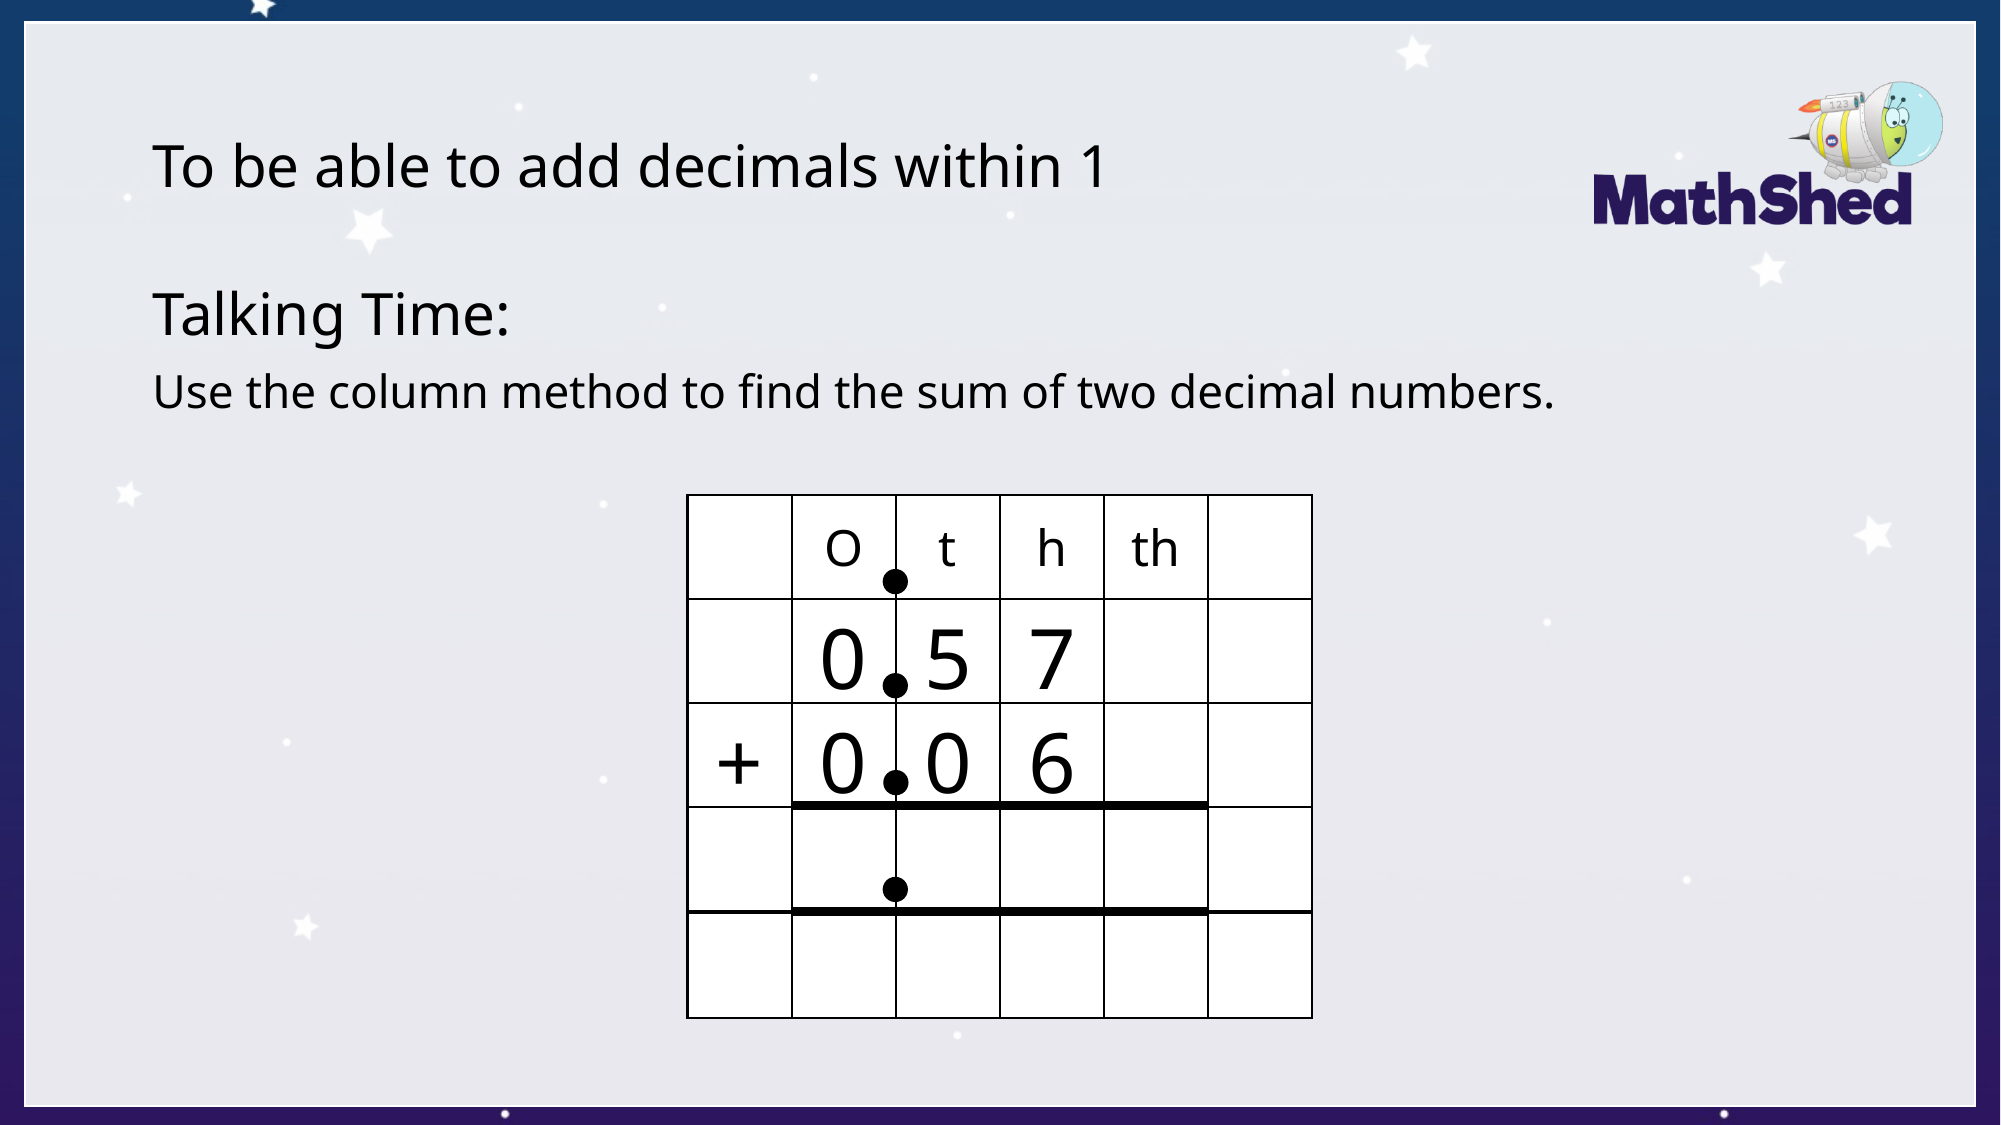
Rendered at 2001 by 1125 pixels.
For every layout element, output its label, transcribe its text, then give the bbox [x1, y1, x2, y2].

text_box [1103, 810, 1207, 907]
text_box [895, 810, 999, 907]
text_box [1207, 912, 1313, 1019]
text_box 5 [895, 598, 999, 702]
text_box [999, 810, 1103, 907]
text_box [882, 568, 908, 595]
text_box + [686, 702, 791, 806]
text_box [791, 806, 895, 907]
title To be able to add decimals within 1 [137, 59, 1578, 277]
text_box [883, 769, 909, 796]
text_box [1207, 494, 1313, 598]
text_box t [895, 494, 999, 598]
text_box [1103, 916, 1207, 1019]
text_box [882, 673, 908, 699]
text_box [791, 912, 895, 1019]
text_box O [791, 494, 895, 598]
text_box [1207, 598, 1313, 702]
text_box 0 [895, 702, 999, 801]
text_box [686, 912, 791, 1019]
text_box [1103, 702, 1207, 801]
text_box [1207, 806, 1313, 912]
text_box [882, 876, 908, 903]
text_box [895, 916, 999, 1019]
text_box [686, 598, 791, 702]
text_box [1207, 702, 1313, 806]
text_box [686, 494, 791, 598]
text_box 0 [791, 598, 895, 702]
text_box 6 [999, 702, 1103, 801]
text_box [999, 916, 1103, 1019]
text_box [1103, 598, 1207, 702]
text_box 0 [791, 702, 895, 801]
list Talking Time: Use the column method to find the sum of two decimal numbers. [137, 277, 1863, 992]
text_box 7 [999, 598, 1103, 702]
text_box h [999, 494, 1103, 598]
picture [0, 0, 2001, 1125]
text_box th [1103, 494, 1207, 598]
text_box [686, 806, 791, 912]
